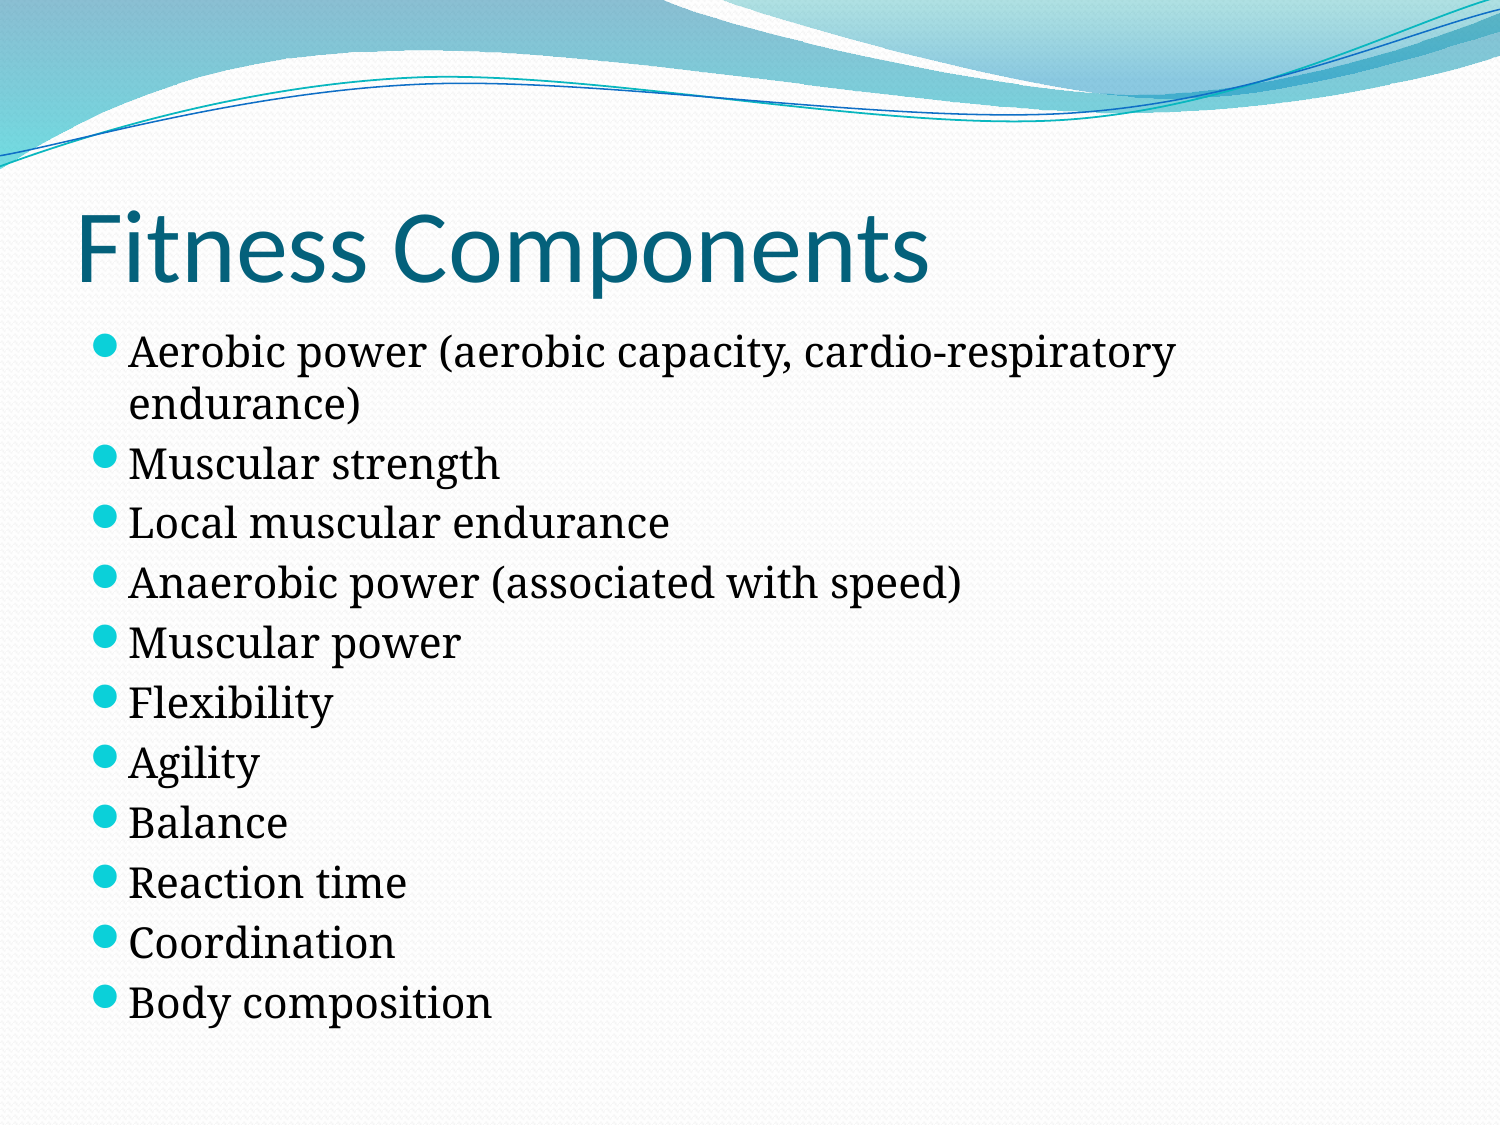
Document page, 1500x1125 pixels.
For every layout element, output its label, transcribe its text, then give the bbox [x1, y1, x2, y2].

title Fitness Components [75, 115, 1425, 303]
list Aerobic power (aerobic capacity, cardio-respiratory endurance) Muscular strength Local muscular endurance Anaerobic power (associated with speed) Muscular power Flexibility Agility Balance Reaction time Coordination Body composition [75, 317, 1425, 1038]
